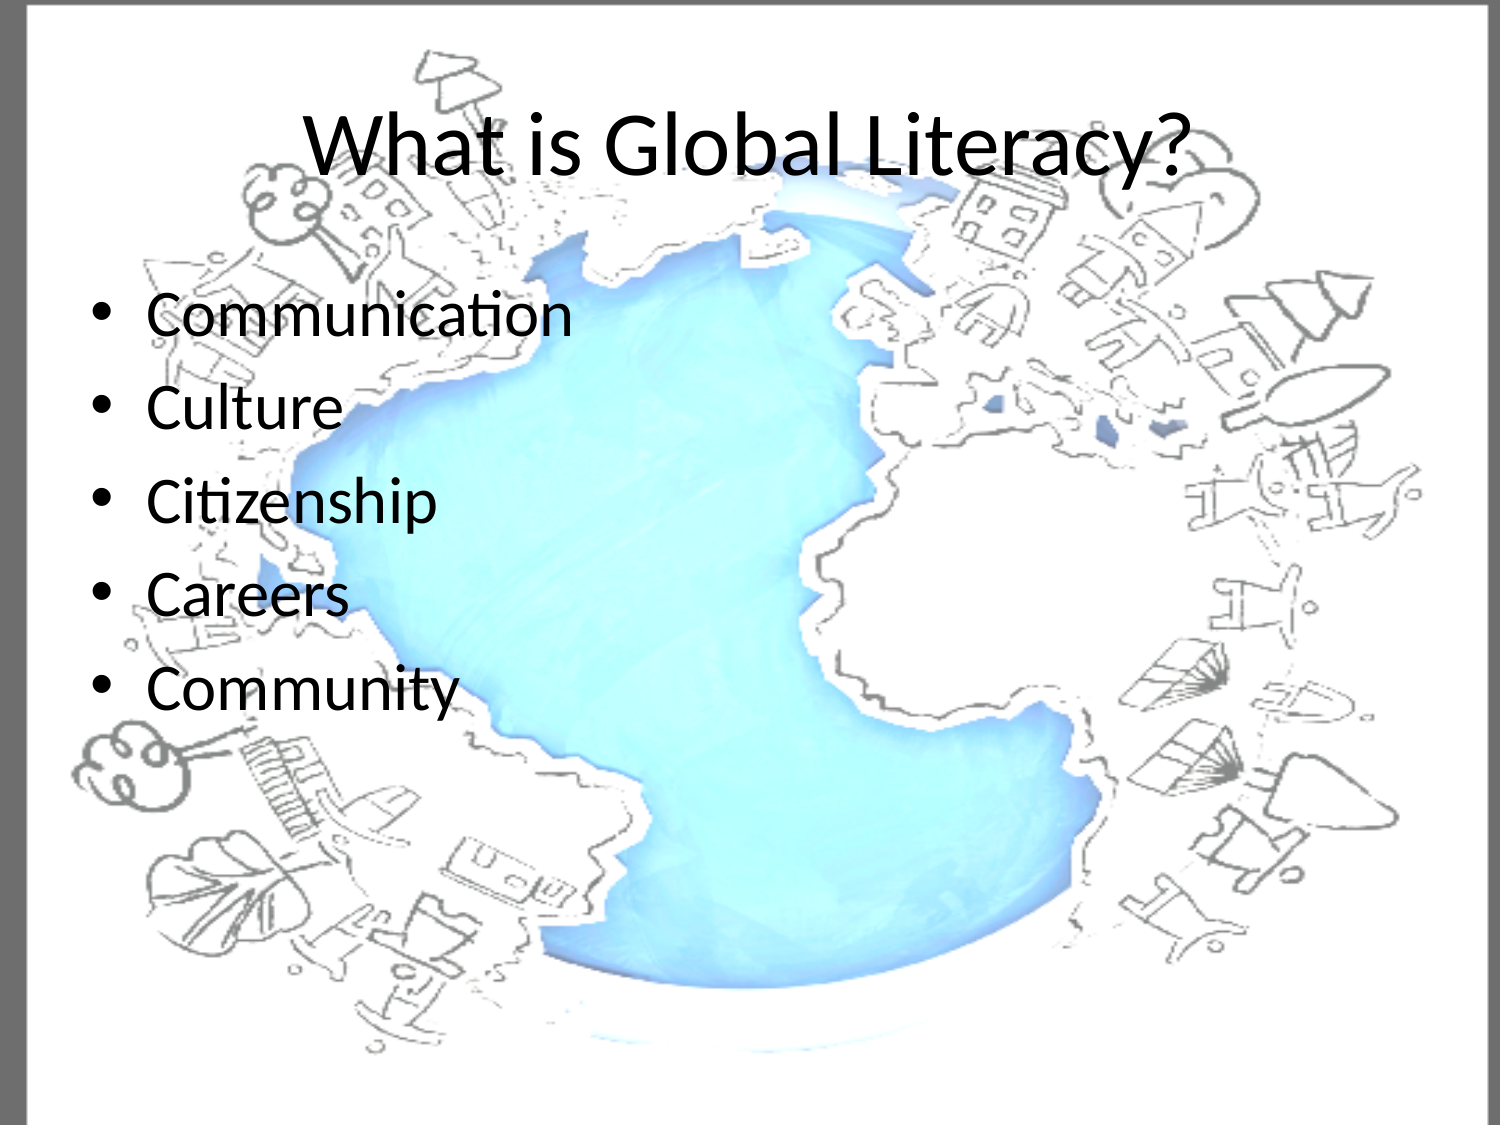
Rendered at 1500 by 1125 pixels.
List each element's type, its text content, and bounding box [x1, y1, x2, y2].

list Communication Culture Citizenship Careers Community [75, 262, 1425, 1005]
title What is Global Literacy? [75, 45, 1425, 233]
